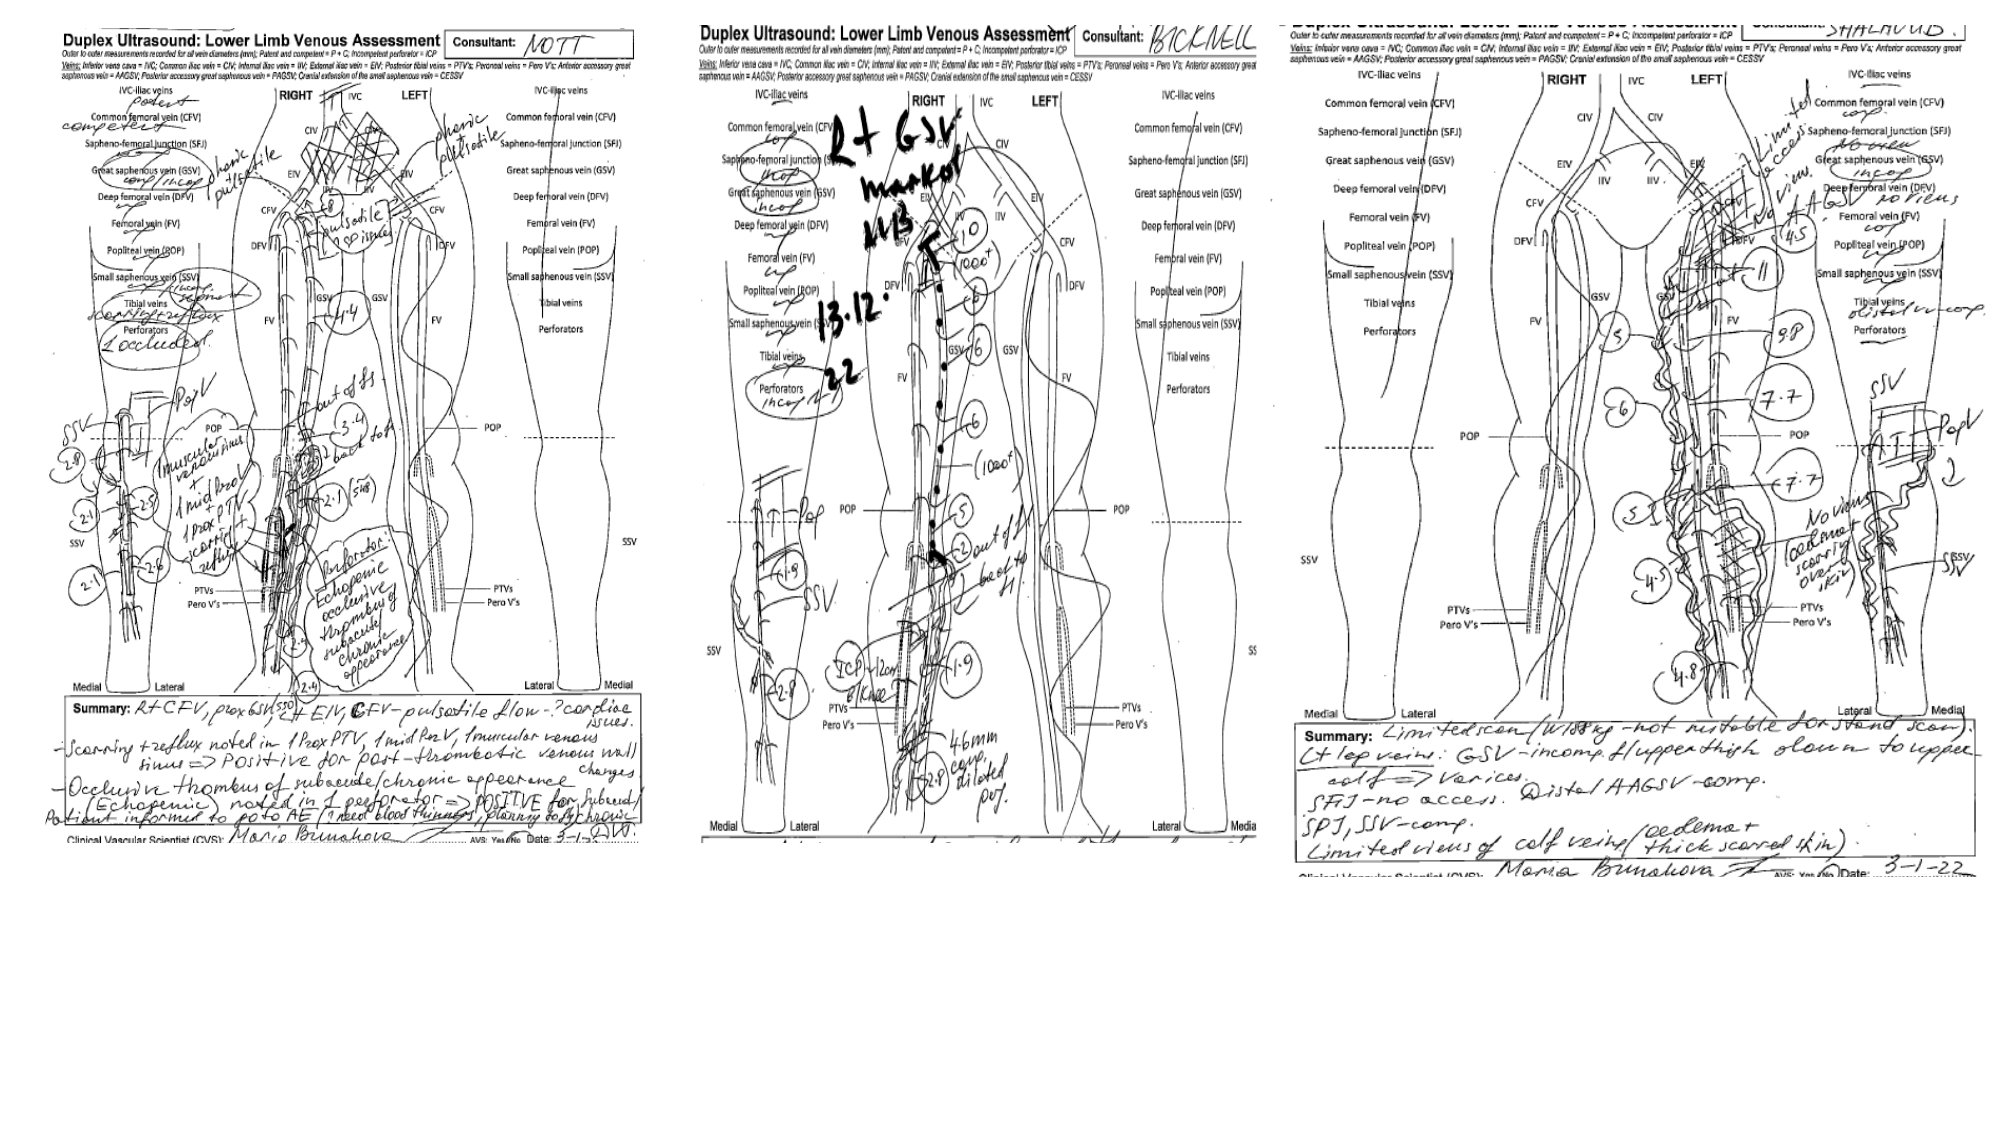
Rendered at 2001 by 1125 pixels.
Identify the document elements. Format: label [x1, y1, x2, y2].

picture [696, 25, 1257, 843]
picture [45, 28, 651, 843]
picture [1267, 25, 1986, 877]
